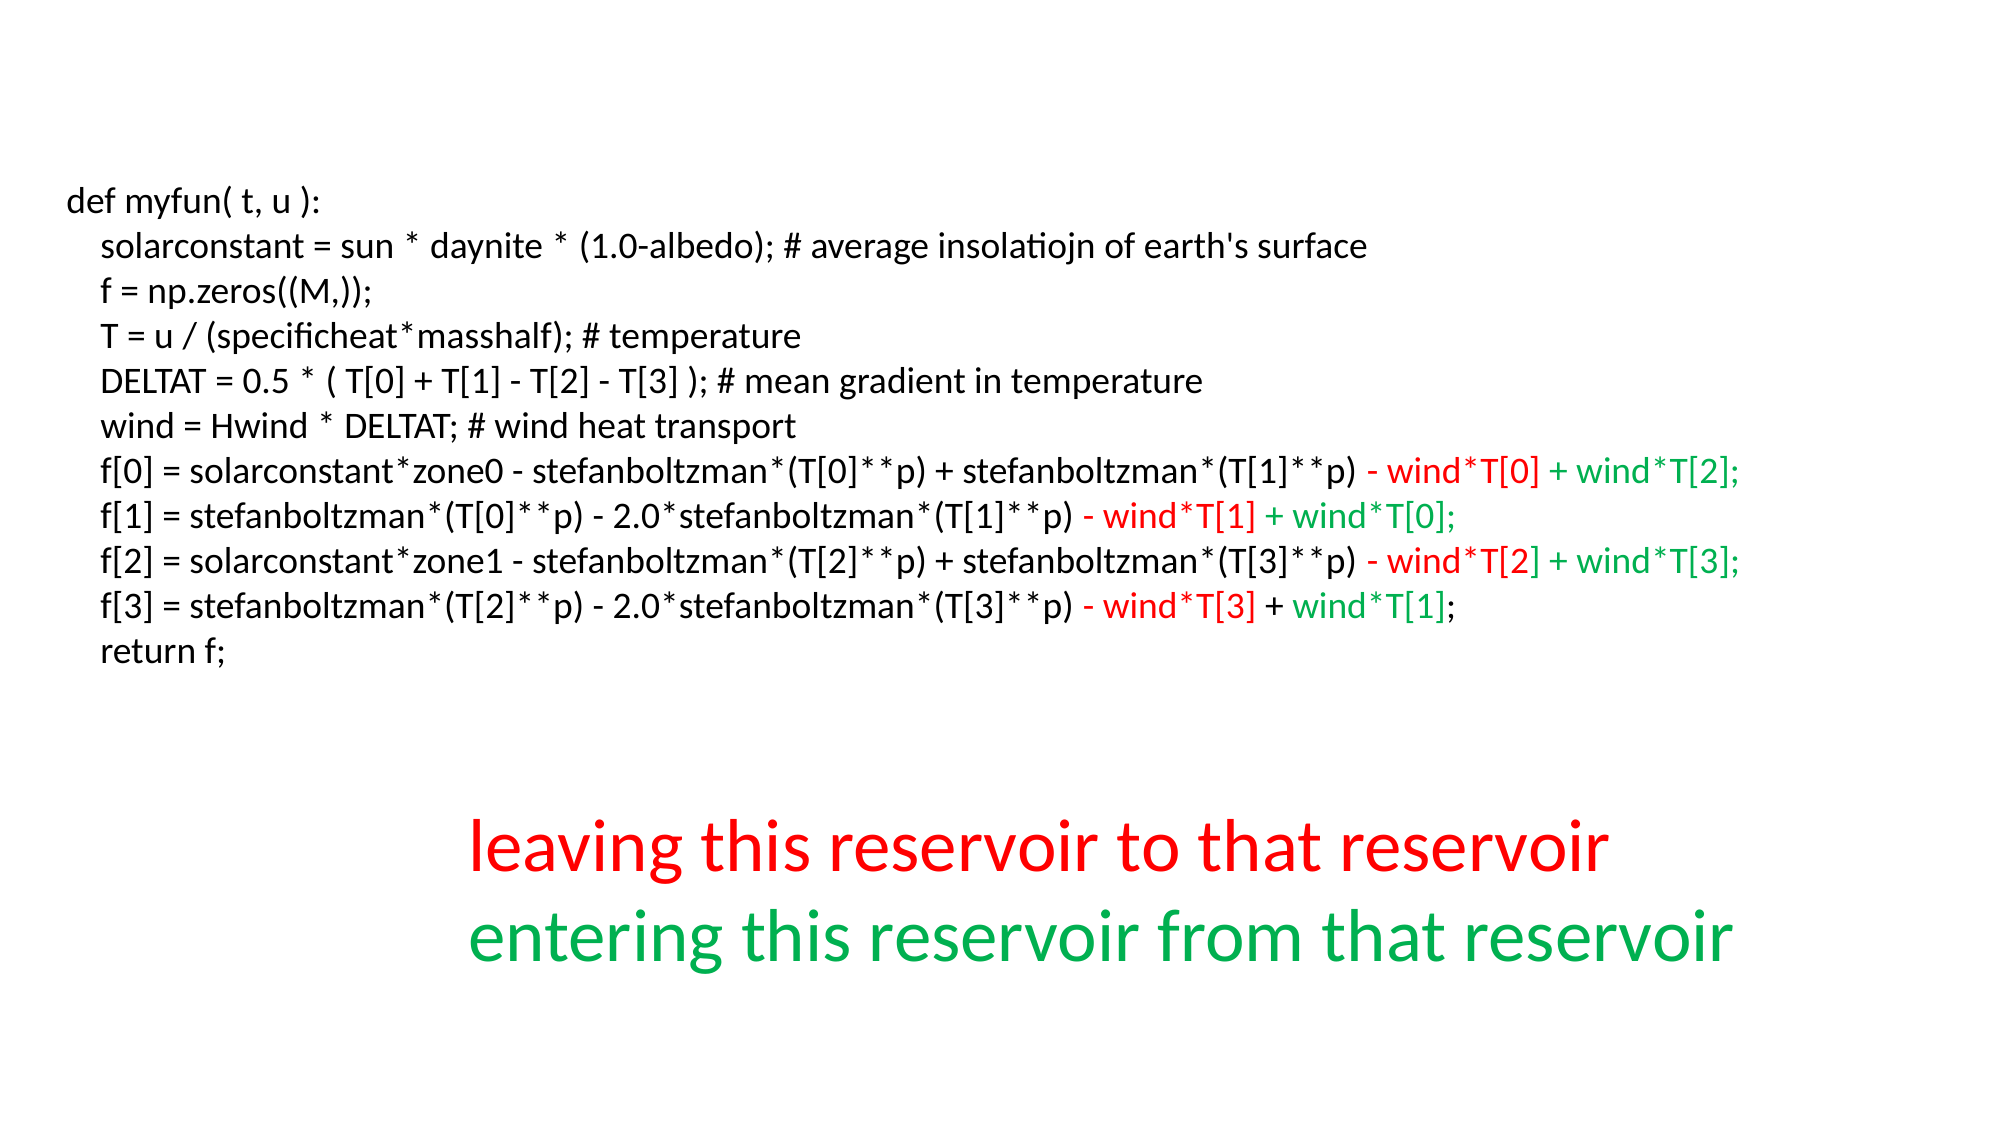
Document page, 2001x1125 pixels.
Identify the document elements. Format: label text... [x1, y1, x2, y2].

text_box def myfun( t, u ): solarconstant = sun * daynite * (1.0-albedo); # average insolatiojn of earth's surface f = np.zeros((M,)); T = u / (specificheat*masshalf); # temperature DELTAT = 0.5 * ( T[0] + T[1] - T[2] - T[3] ); # mean gradient in temperature wind = Hwind * DELTAT; # wind heat transport f[0] = solarconstant*zone0 - stefanboltzman*(T[0]**p) + stefanboltzman*(T[1]**p) - wind*T[0] + wind*T[2]; f[1] = stefanboltzman*(T[0]**p) - 2.0*stefanboltzman*(T[1]**p) - wind*T[1] + wind*T[0]; f[2] = solarconstant*zone1 - stefanboltzman*(T[2]**p) + stefanboltzman*(T[3]**p) - wind*T[2] + wind*T[3]; f[3] = stefanboltzman*(T[2]**p) - 2.0*stefanboltzman*(T[3]**p) - wind*T[3] + wind*T[1]; return f; [51, 168, 1934, 679]
text_box leaving this reservoir to that reservoir entering this reservoir from that reservoir [453, 788, 1752, 984]
